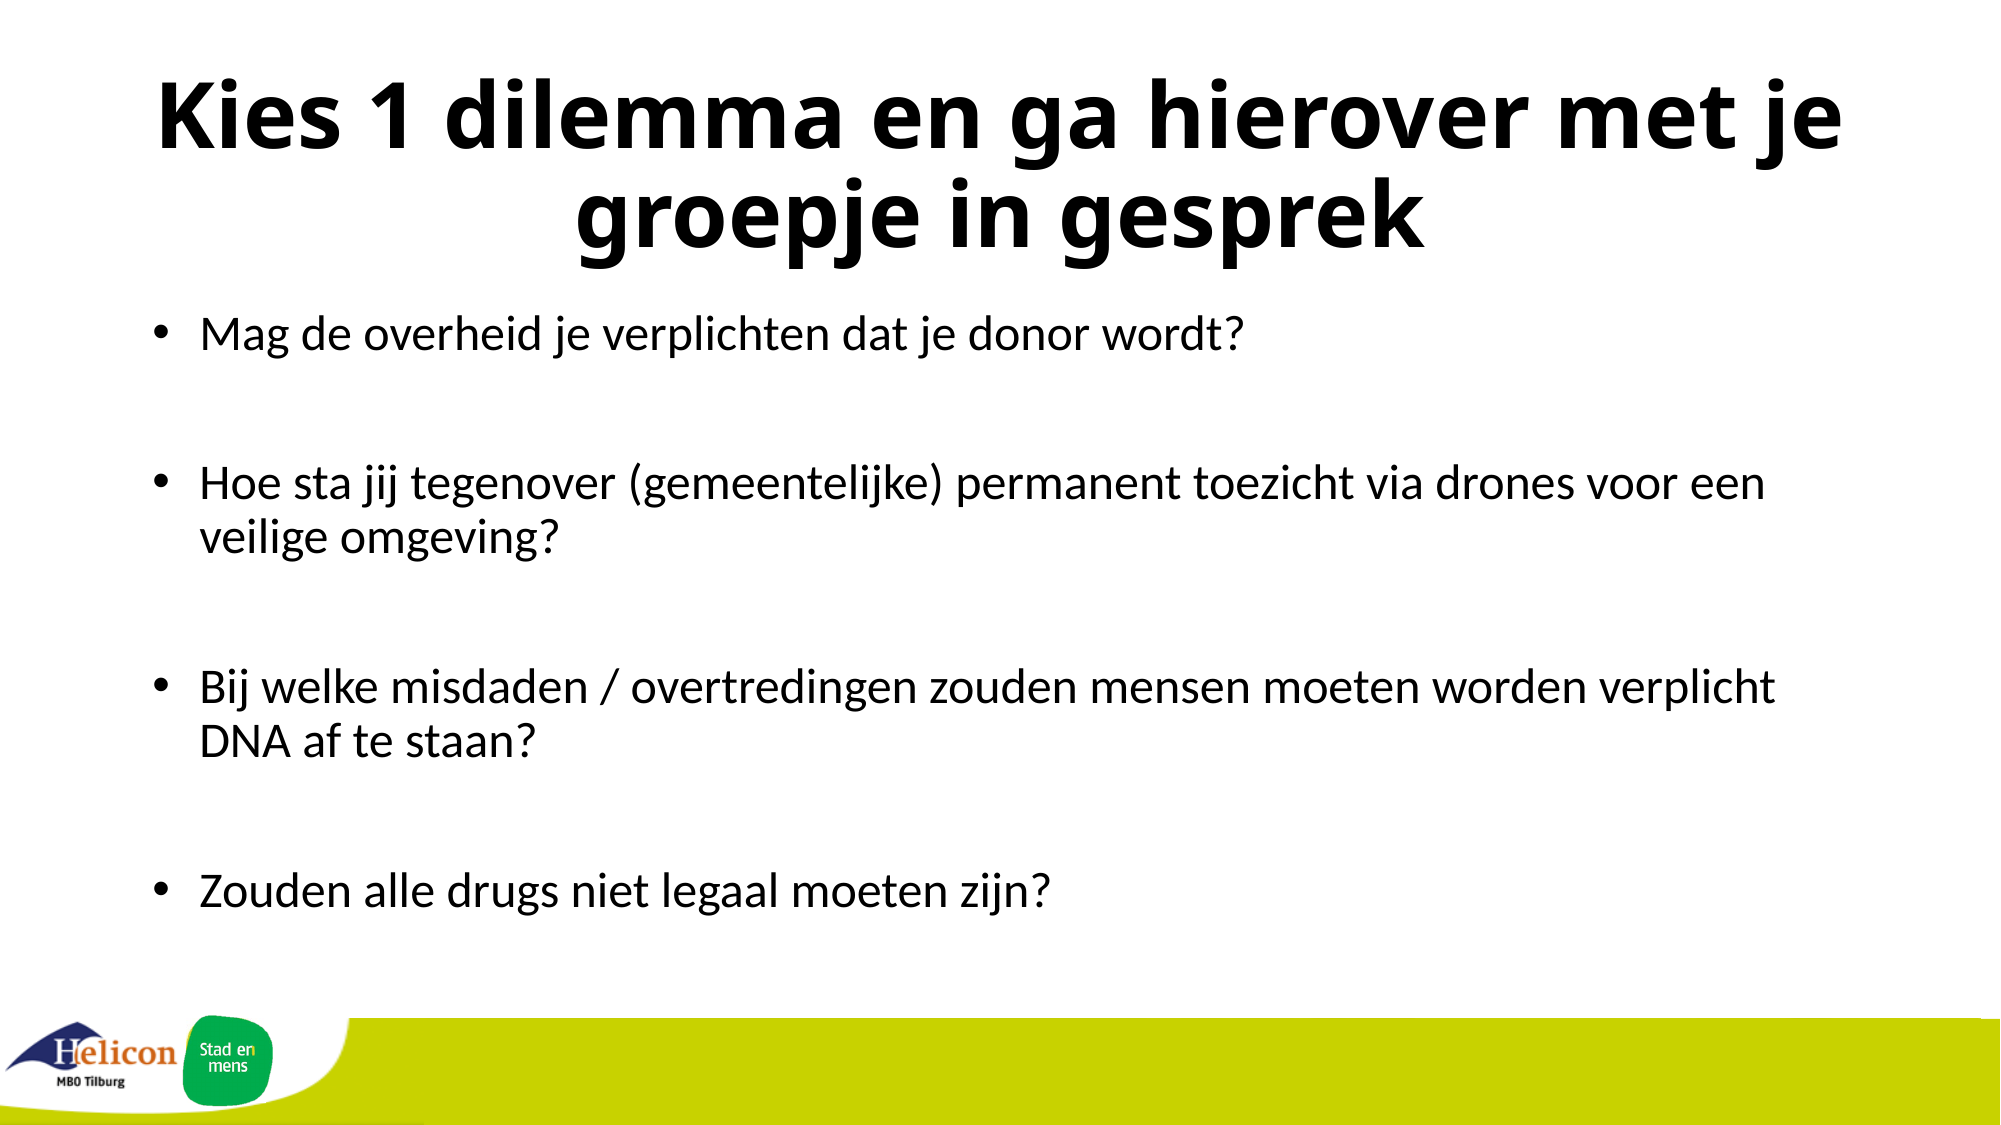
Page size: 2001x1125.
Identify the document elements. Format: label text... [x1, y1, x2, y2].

picture [0, 1014, 424, 1125]
list Mag de overheid je verplichten dat je donor wordt? Hoe sta jij tegenover (gemeentelijke) permanent toezicht via drones voor een veilige omgeving? Bij welke misdaden / overtredingen zouden mensen moeten worden verplicht DNA af te staan? Zouden alle drugs niet legaal moeten zijn? [137, 299, 1863, 1014]
title Kies 1 dilemma en ga hierover met je groepje in gesprek [137, 59, 1863, 278]
